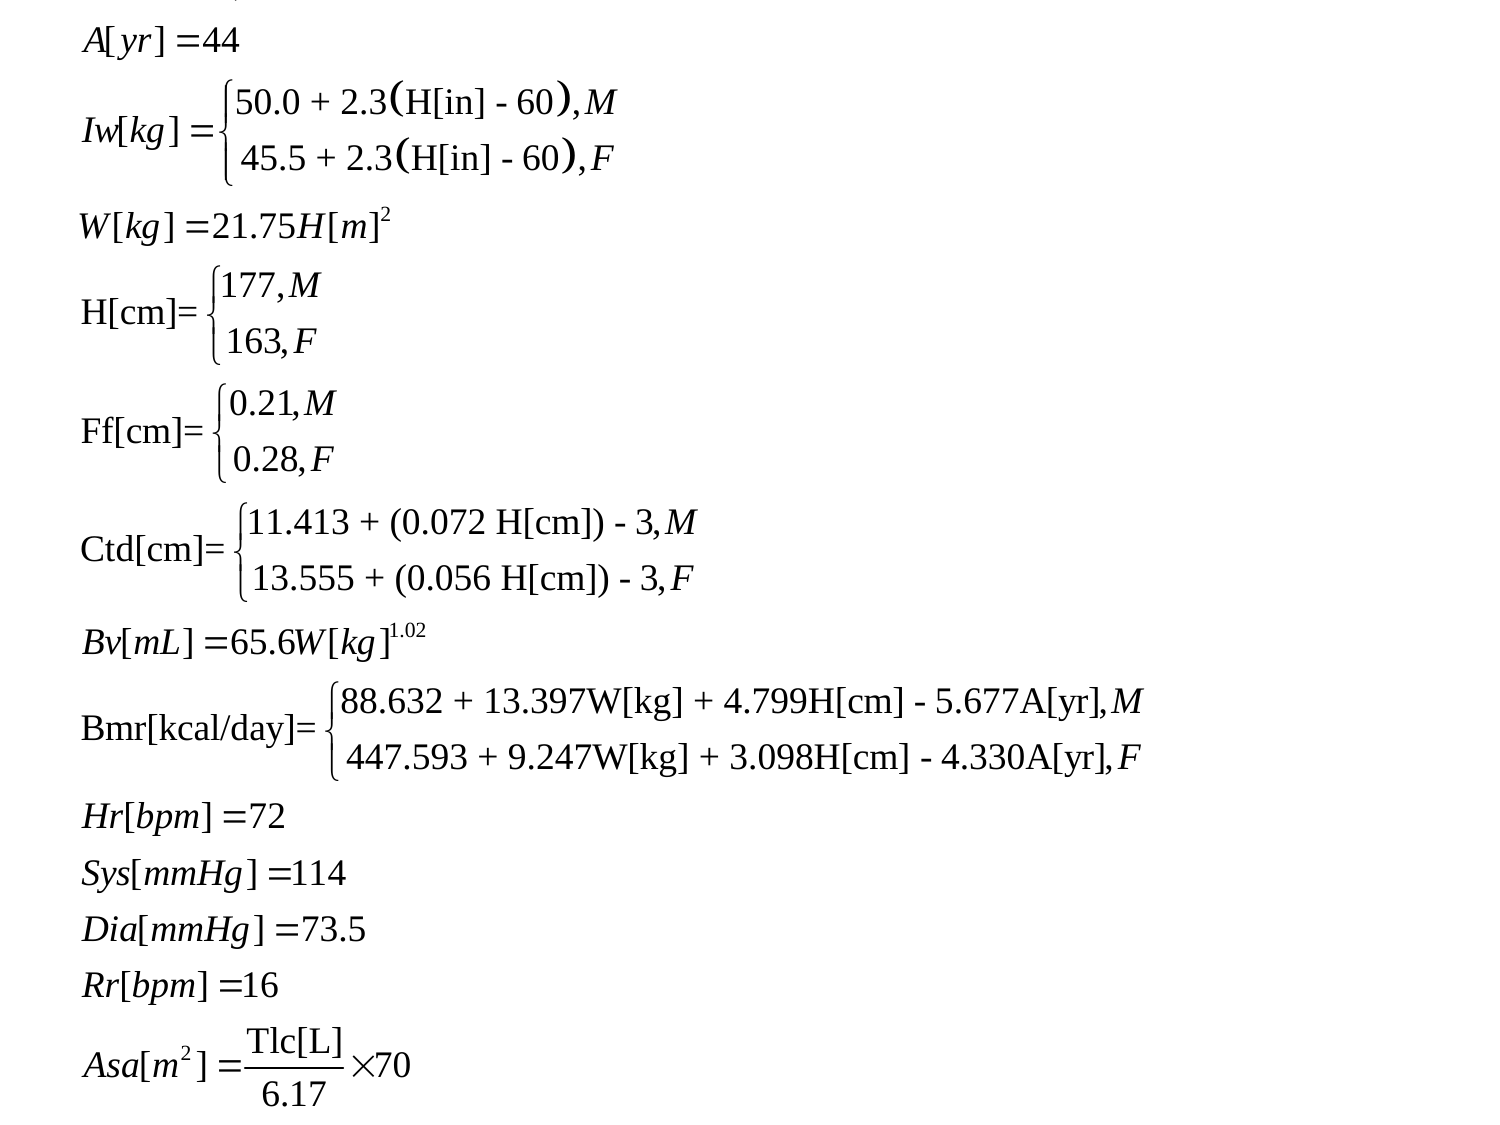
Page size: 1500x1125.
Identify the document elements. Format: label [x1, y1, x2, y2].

text_box [74, 0, 1157, 1125]
